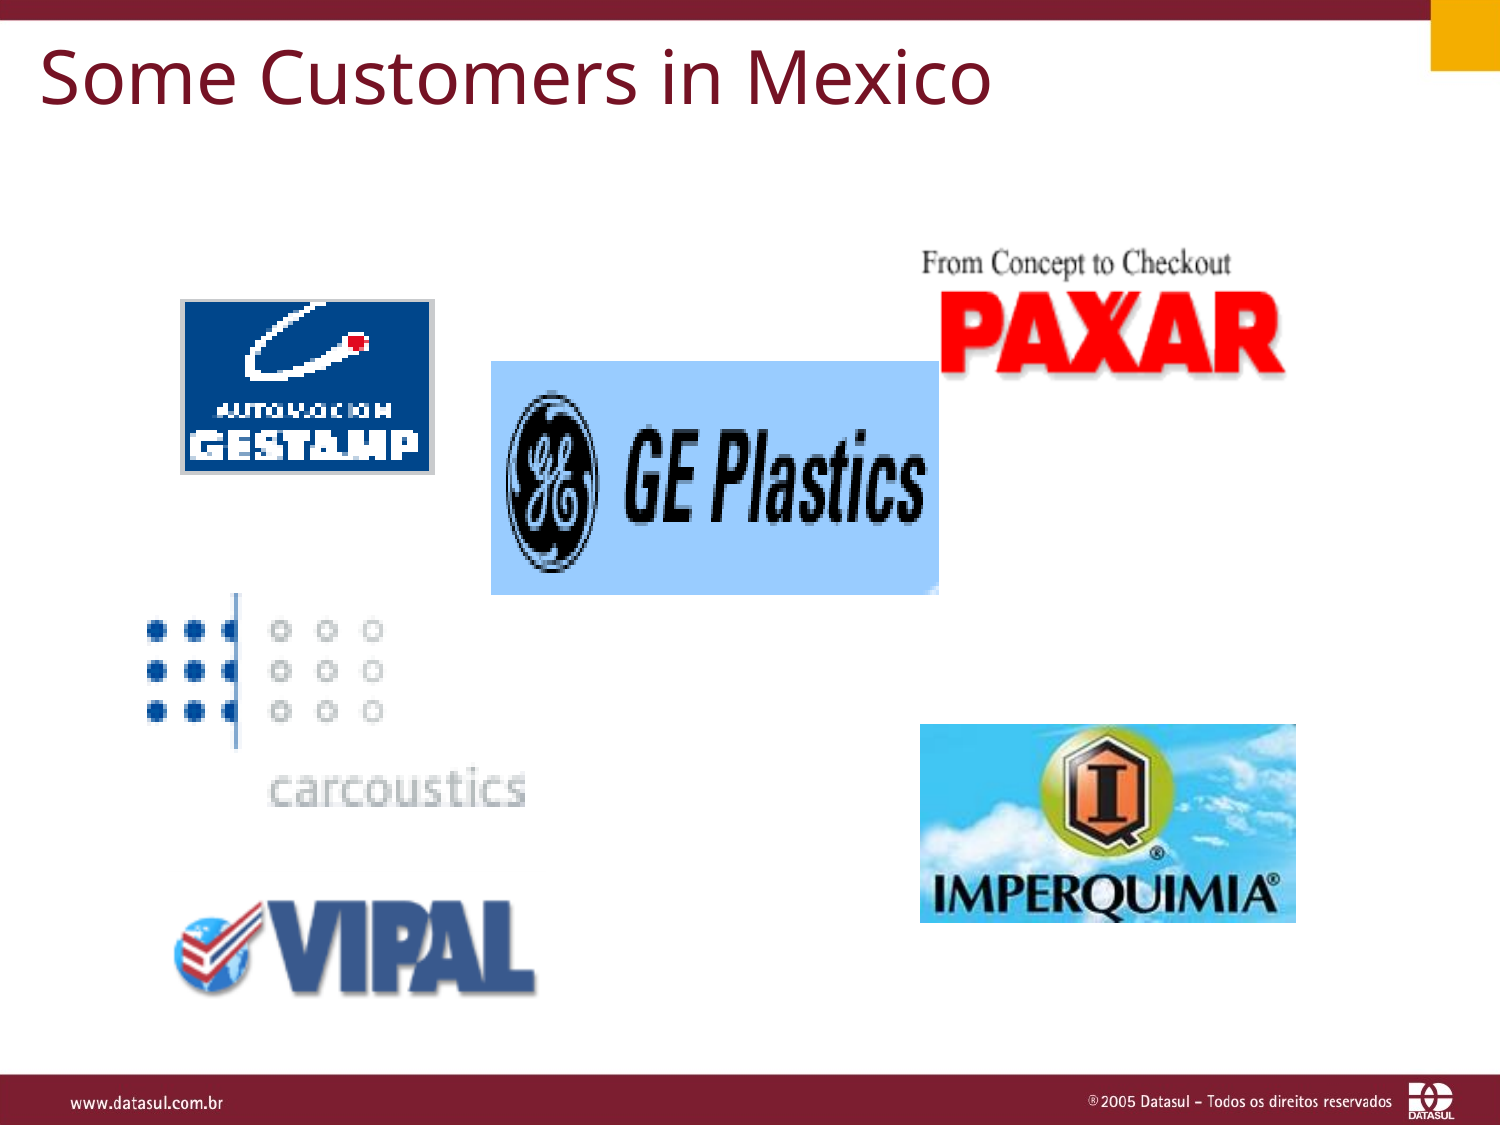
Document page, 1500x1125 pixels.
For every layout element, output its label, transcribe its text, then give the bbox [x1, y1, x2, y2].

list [915, 227, 1368, 449]
title Some Customers in Mexico [24, 24, 1301, 126]
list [166, 870, 546, 1022]
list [180, 299, 435, 475]
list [919, 724, 1296, 923]
text_box [206, 224, 1319, 588]
picture [0, 0, 1500, 1125]
text_box [206, 458, 1319, 1013]
